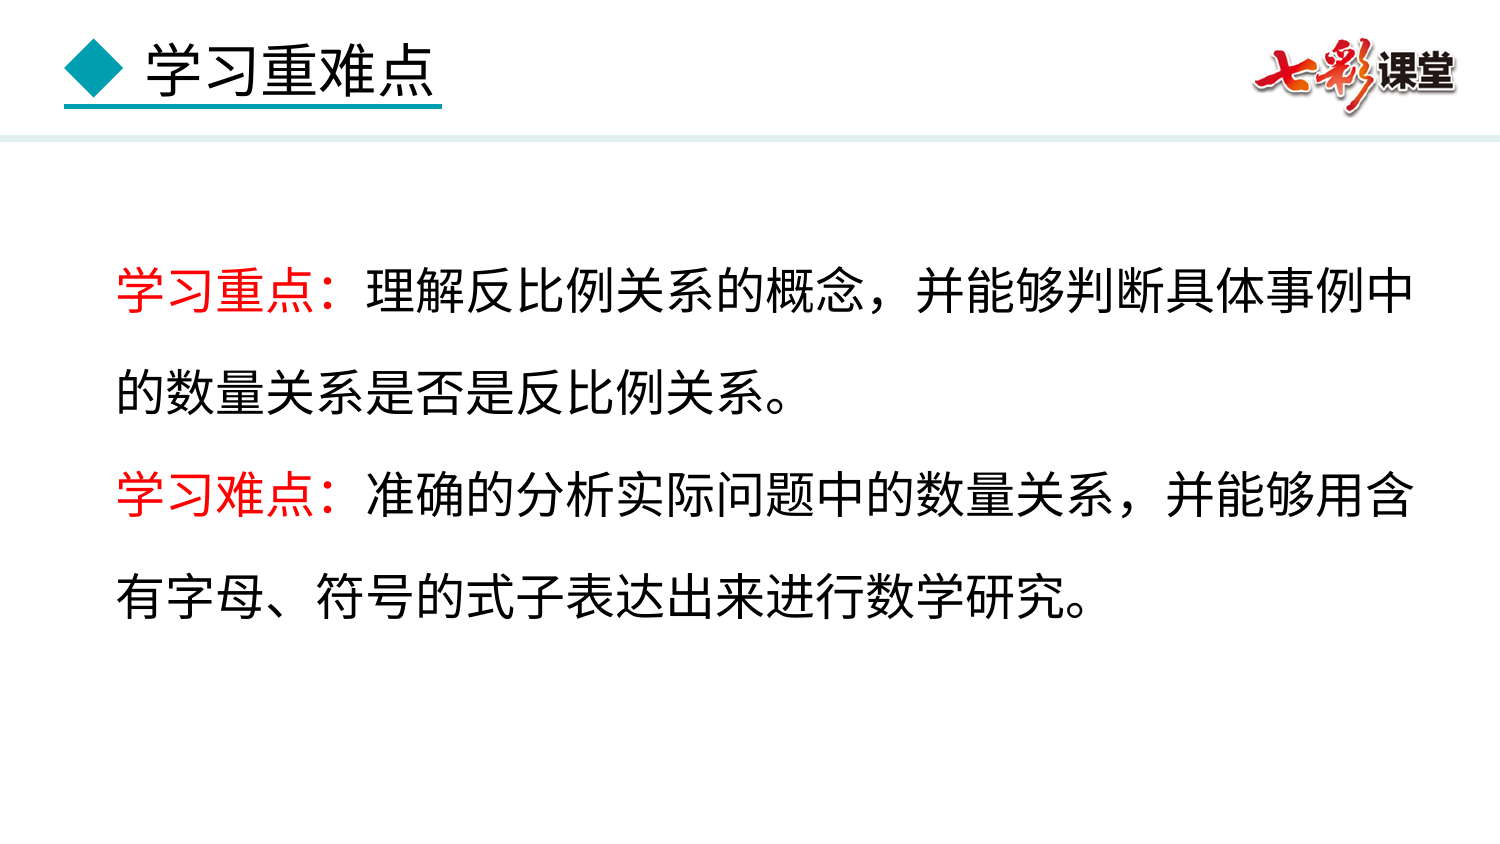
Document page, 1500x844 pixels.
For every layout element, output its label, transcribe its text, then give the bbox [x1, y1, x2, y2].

text_box 学习重点：理解反比例关系的概念，并能够判断具体事例中的数量关系是否是反比例关系。 学习难点：准确的分析实际问题中的数量关系，并能够用含有字母、符号的式子表达出来进行数学研究。 [100, 210, 1479, 634]
picture [1249, 32, 1461, 118]
